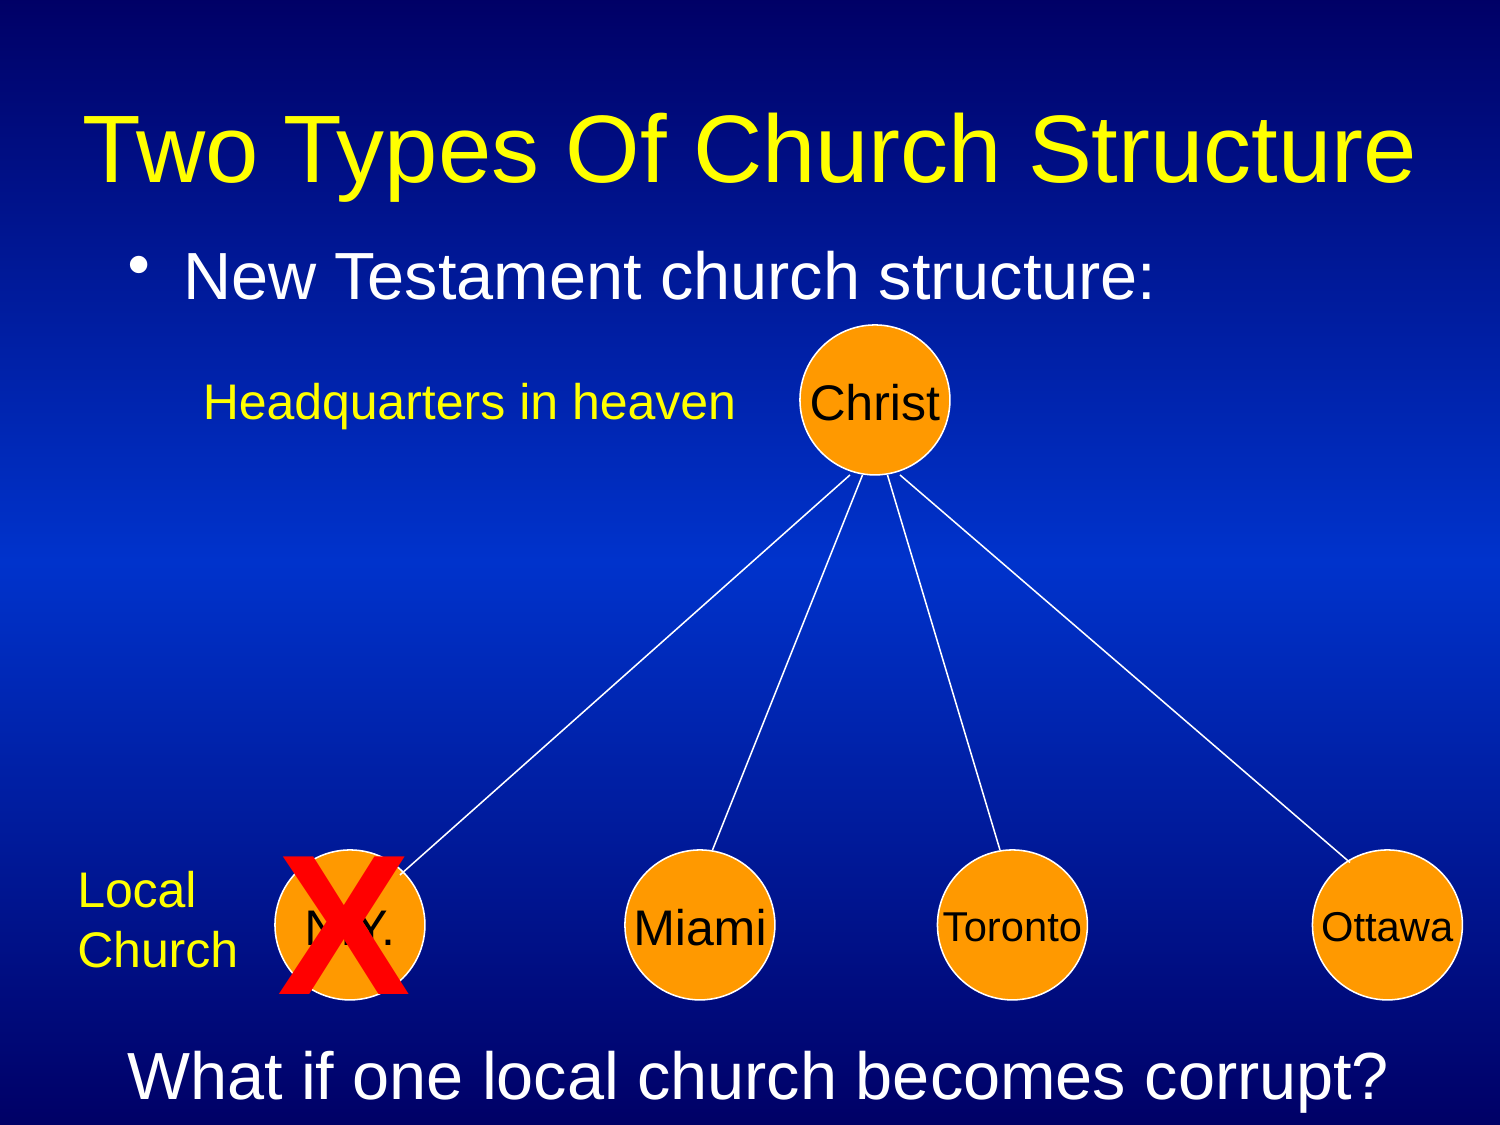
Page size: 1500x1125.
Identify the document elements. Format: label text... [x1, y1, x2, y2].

title Two Types Of Church Structure [37, 50, 1463, 238]
text_box Ottawa [1312, 849, 1463, 1000]
text_box Local Church [62, 849, 262, 985]
text_box What if one local church becomes corrupt? [112, 1025, 1463, 1125]
text_box N.Y. [417, 891, 425, 959]
text_box Christ [799, 324, 950, 475]
text_box X [262, 787, 417, 1043]
text_box Headquarters in heaven [188, 362, 752, 438]
text_box Miami [624, 849, 775, 1000]
list New Testament church structure: [112, 224, 1463, 325]
text_box Toronto [937, 849, 1088, 1000]
